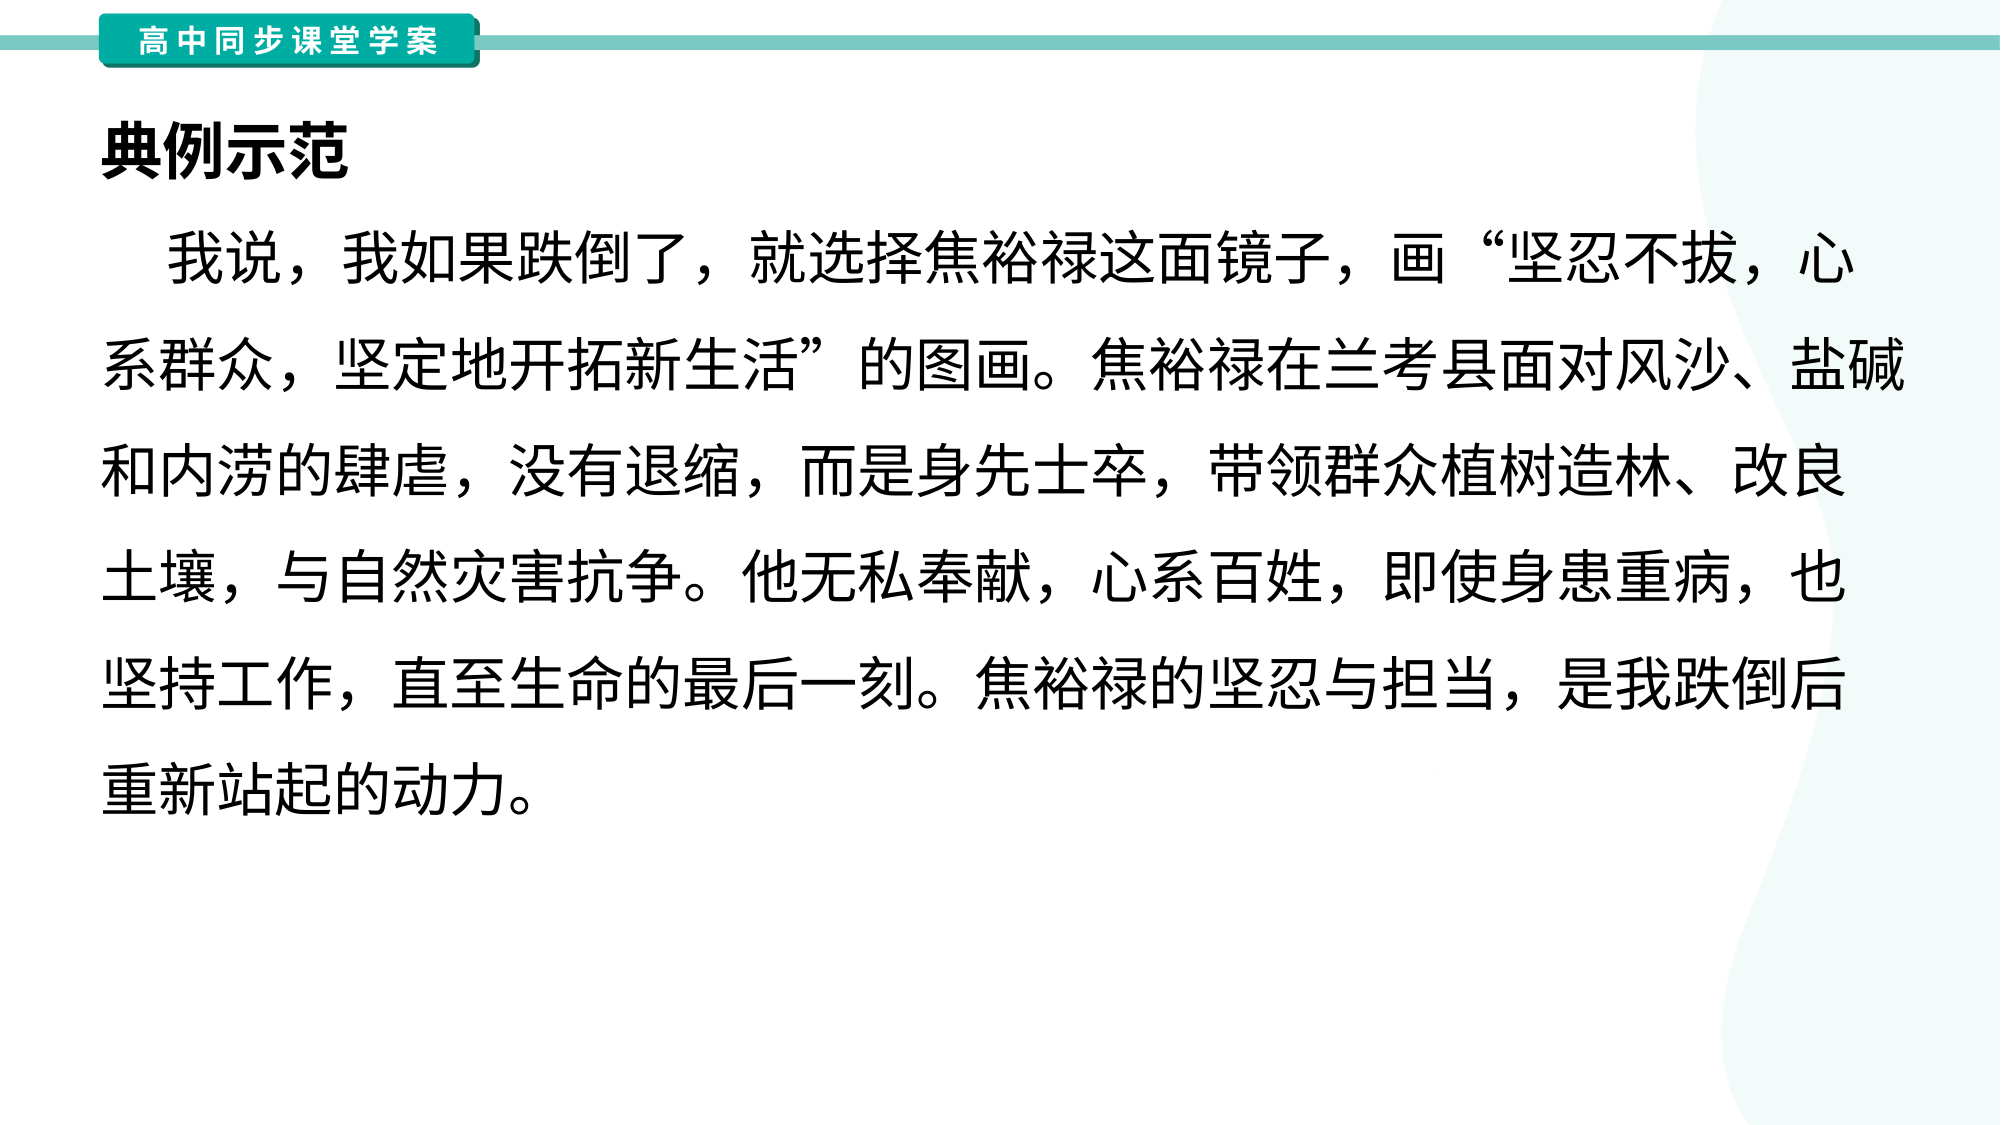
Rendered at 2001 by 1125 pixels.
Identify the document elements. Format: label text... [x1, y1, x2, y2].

text_box 典例示范 [100, 76, 1899, 185]
picture [0, 0, 2000, 1125]
text_box 我说，我如果跌倒了，就选择焦裕禄这面镜子，画“坚忍不拔，心 系群众，坚定地开拓新生活”的图画。焦裕禄在兰考县面对风沙、盐碱 和内涝的肆虐，没有退缩，而是身先士卒，带领群众植树造林、改良 土壤，与自然灾害抗争。他无私奉献，心系百姓，即使身患重病，也 坚持工作，直至生命的最后一刻。焦裕禄的坚忍与担当，是我跌倒后 重新站起的动力。 [100, 185, 1899, 823]
